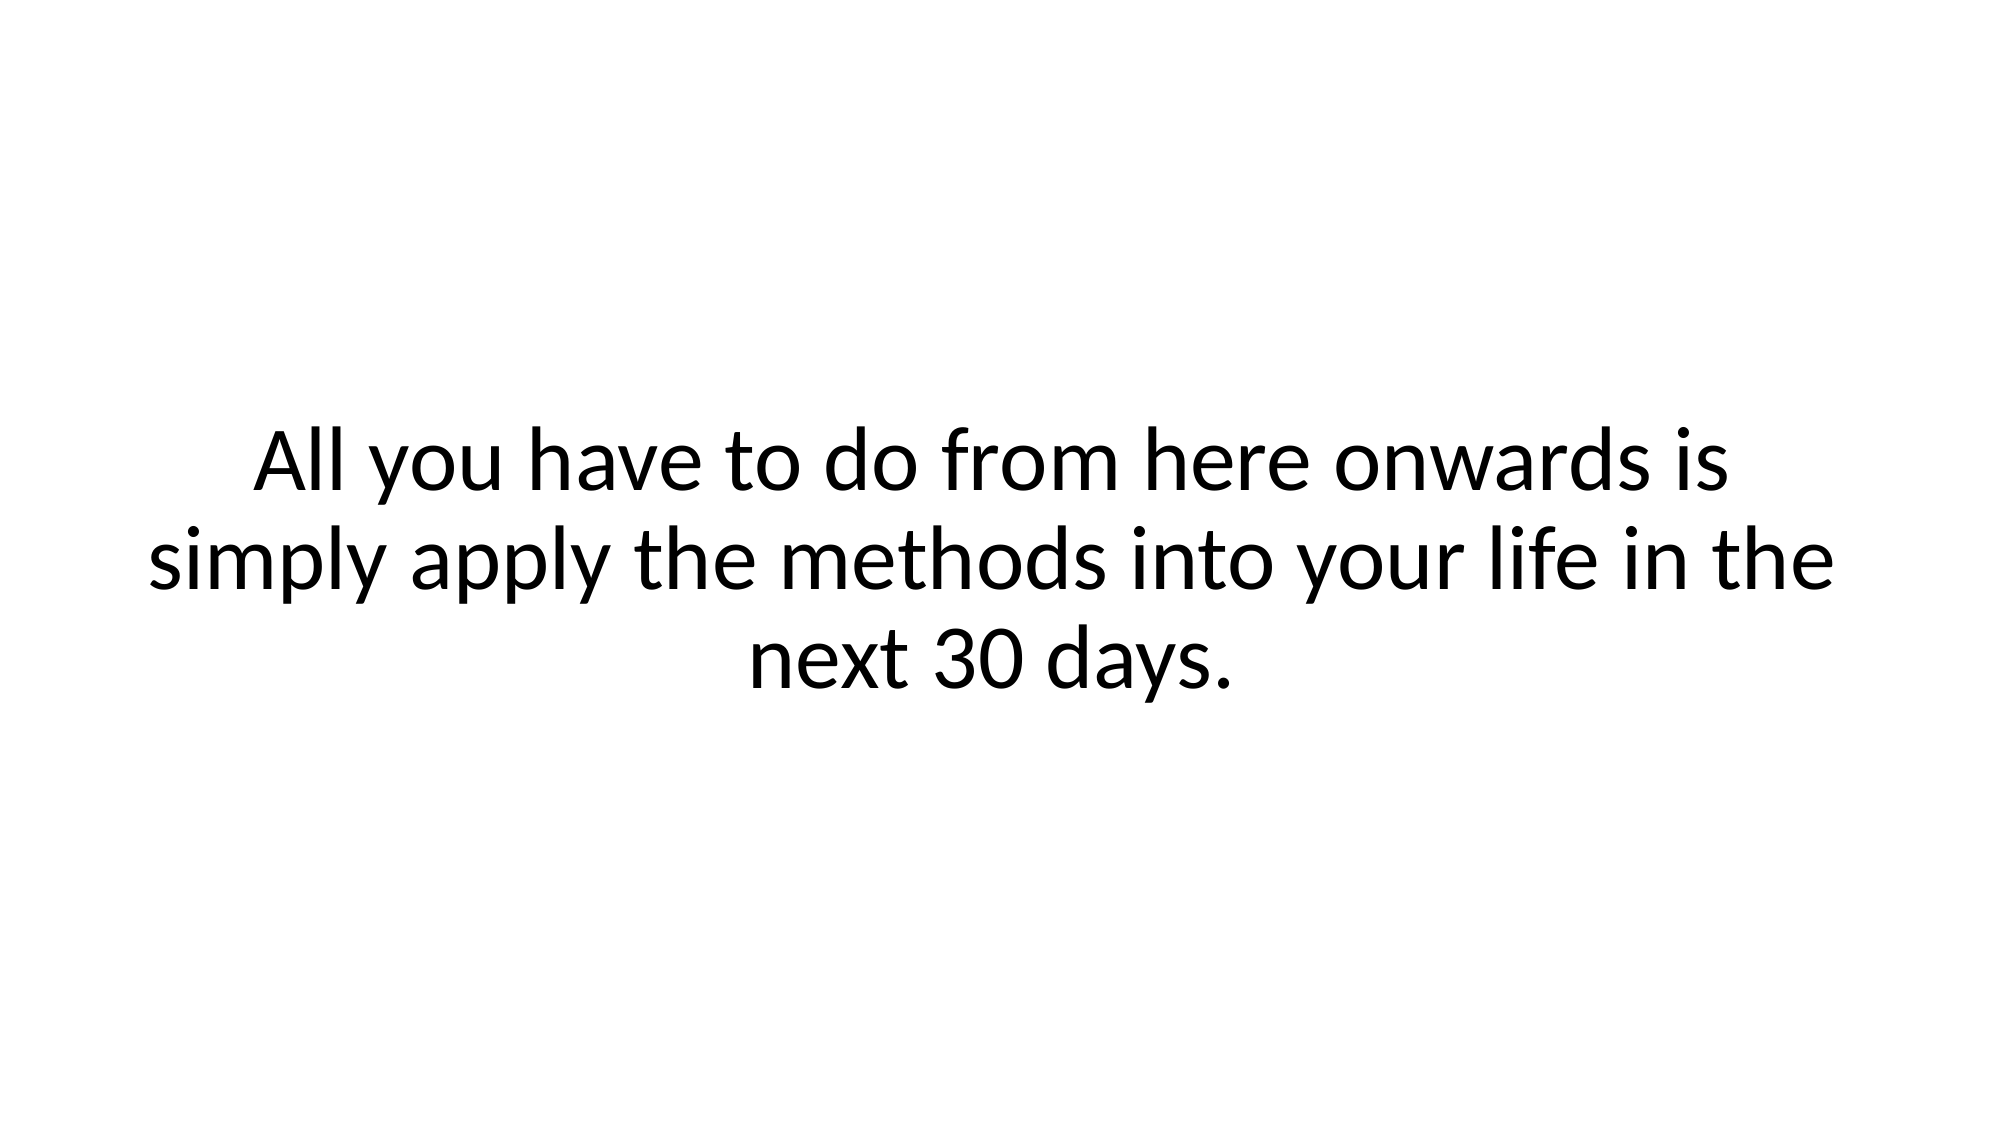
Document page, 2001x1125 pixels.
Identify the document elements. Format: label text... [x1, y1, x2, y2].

list All you have to do from here onwards is simply apply the methods into your life in the next 30 days. [129, 403, 1855, 965]
